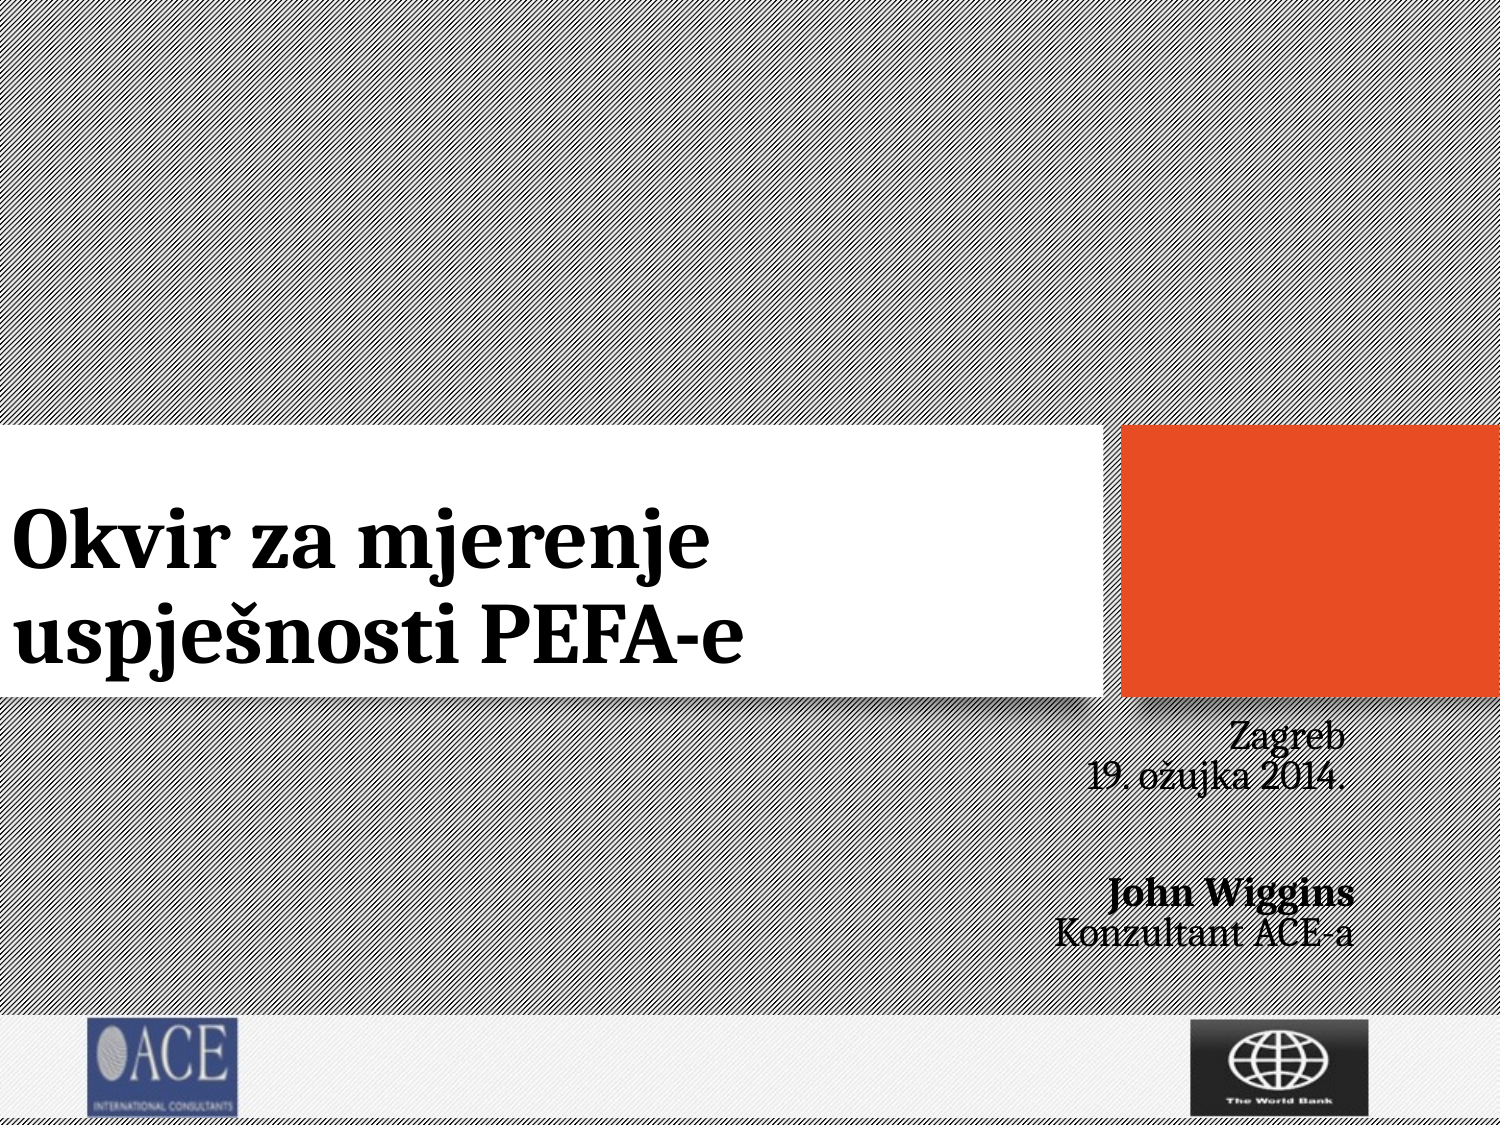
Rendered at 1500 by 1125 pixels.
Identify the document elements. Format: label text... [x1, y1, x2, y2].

picture [0, 0, 1500, 1125]
subtitle Zagreb 19. ožujka 2014. John Wiggins Konzultant ACE-a [319, 709, 1371, 984]
text_box [60, 1118, 1444, 1125]
text_box [60, 990, 1470, 1015]
title Okvir za mjerenje uspješnosti PEFA-e [0, 444, 1081, 691]
